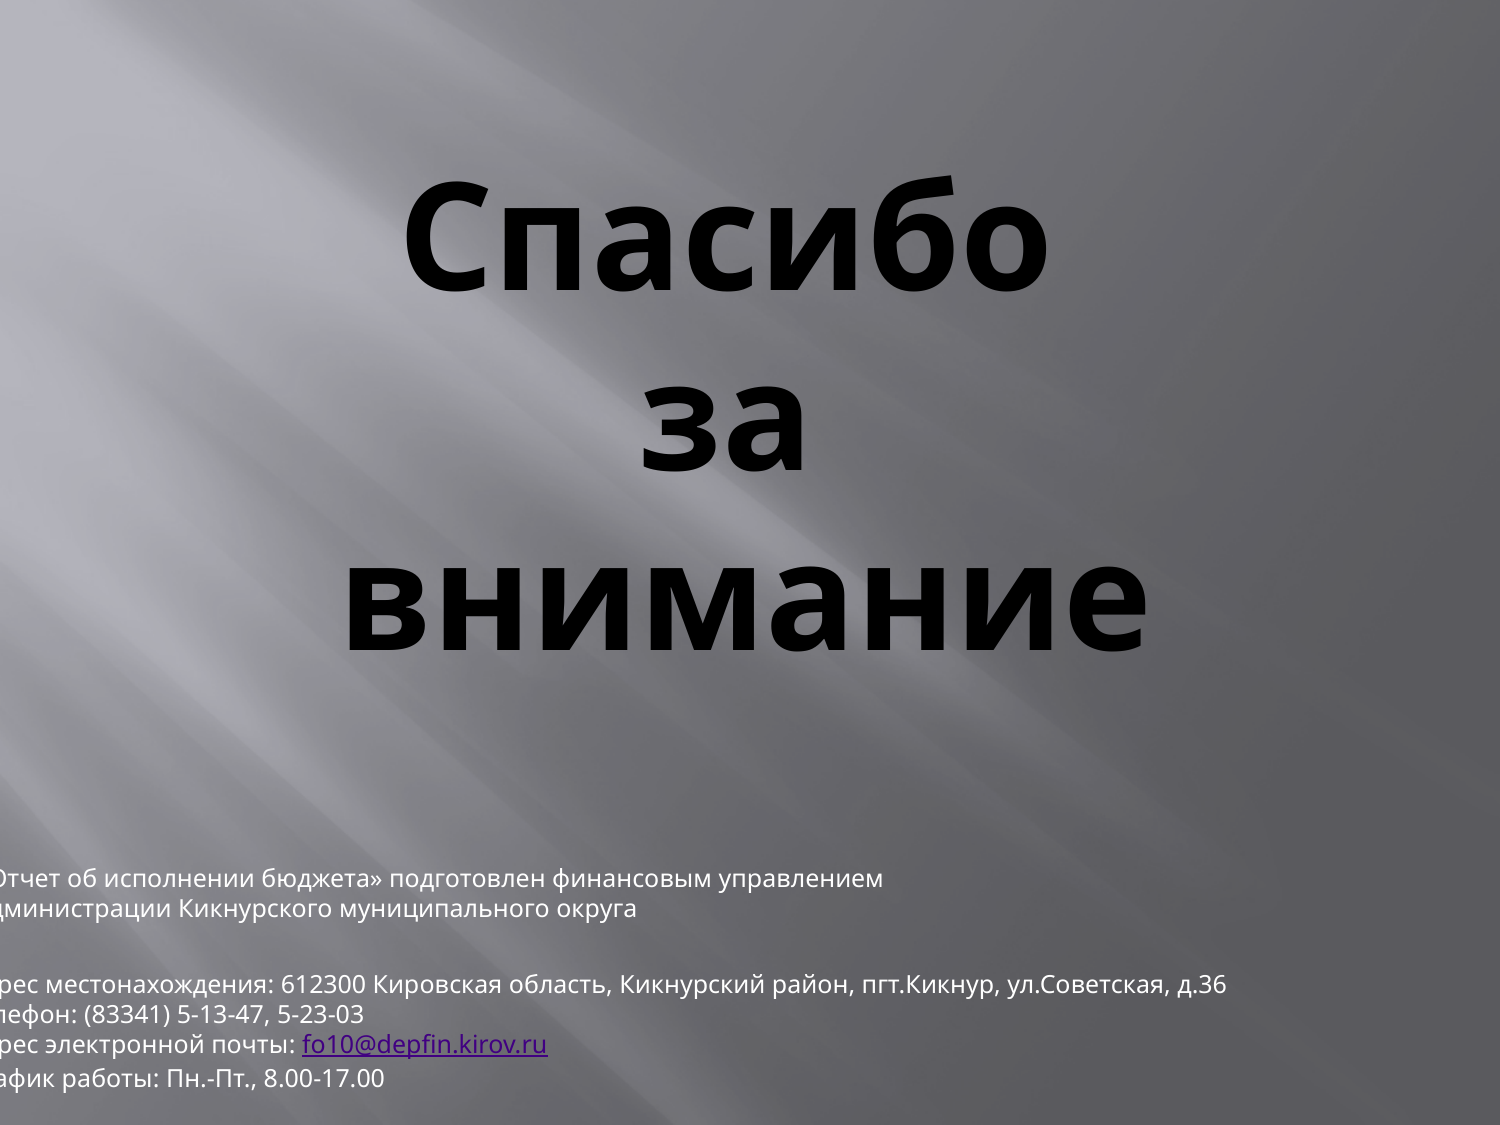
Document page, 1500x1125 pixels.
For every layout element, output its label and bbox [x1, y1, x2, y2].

title [70, 316, 1421, 504]
text_box [0, 855, 907, 931]
text_box [0, 960, 1244, 1100]
